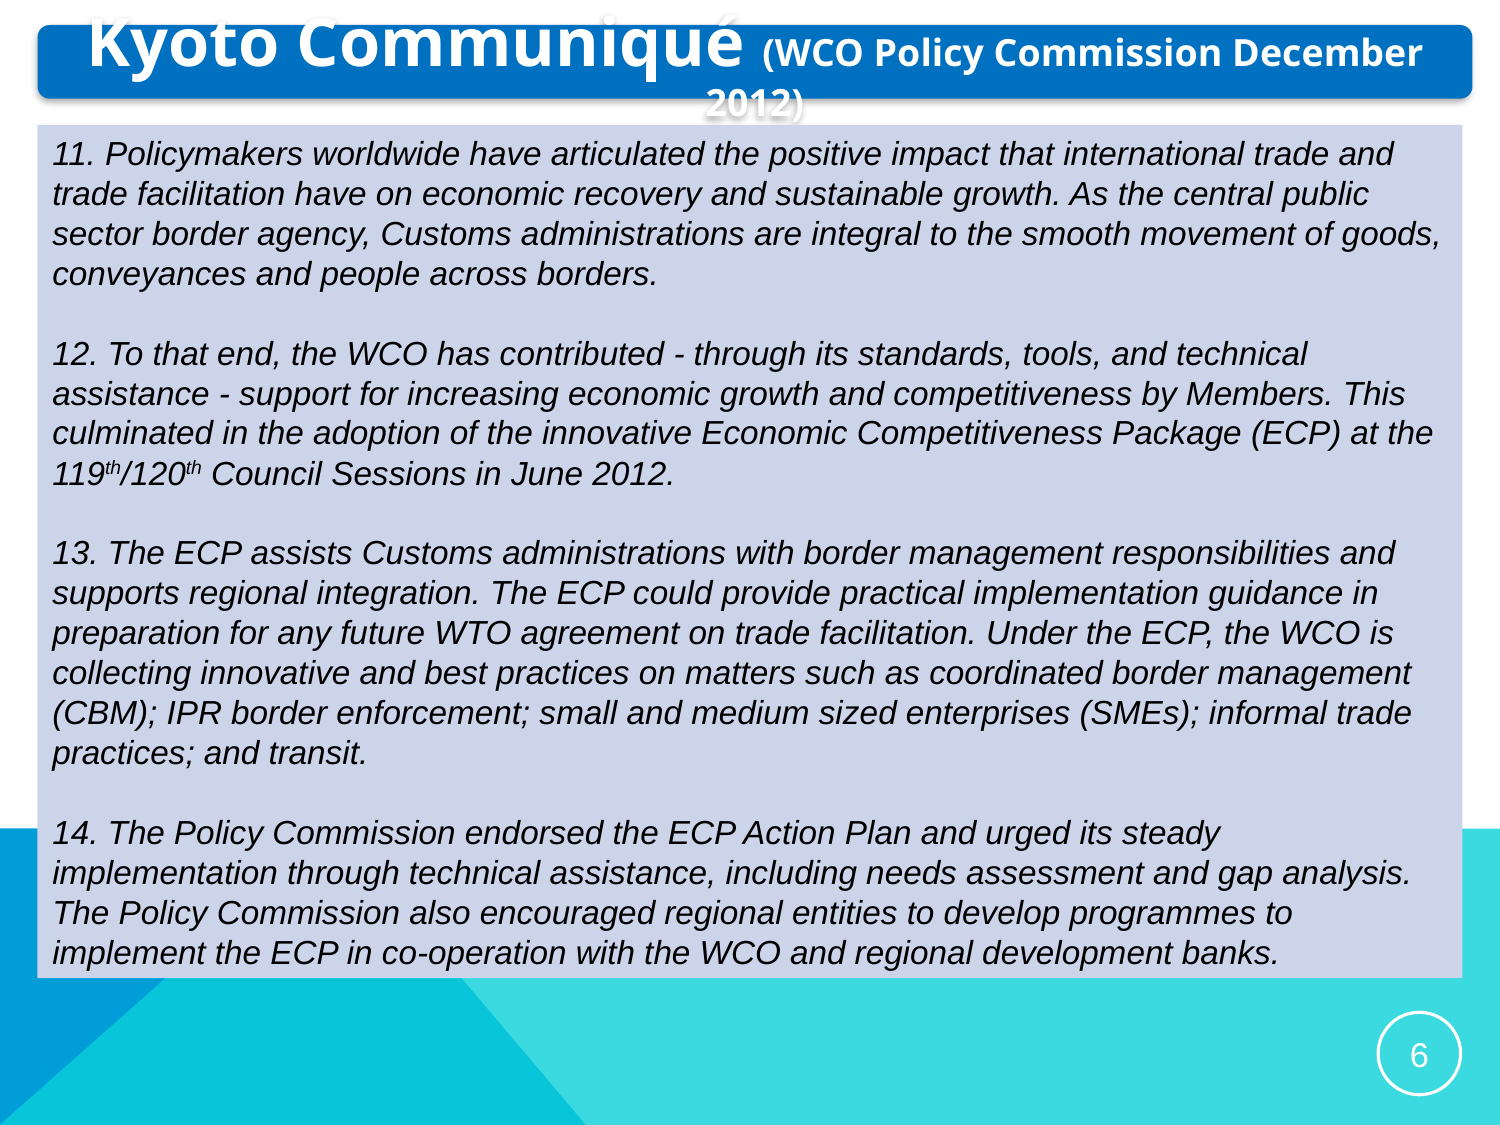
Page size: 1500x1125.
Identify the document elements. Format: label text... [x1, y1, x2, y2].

text_box 11. Policymakers worldwide have articulated the positive impact that international trade and trade facilitation have on economic recovery and sustainable growth. As the central public sector border agency, Customs administrations are integral to the smooth movement of goods, conveyances and people across borders. 12. To that end, the WCO has contributed - through its standards, tools, and technical assistance - support for increasing economic growth and competitiveness by Members. This culminated in the adoption of the innovative Economic Competitiveness Package (ECP) at the 119th/120th Council Sessions in June 2012. 13. The ECP assists Customs administrations with border management responsibilities and supports regional integration. The ECP could provide practical implementation guidance in preparation for any future WTO agreement on trade facilitation. Under the ECP, the WCO is collecting innovative and best practices on matters such as coordinated border management (CBM); IPR border enforcement; small and medium sized enterprises (SMEs); informal trade practices; and transit. 14. The Policy Commission endorsed the ECP Action Plan and urged its steady implementation through technical assistance, including needs assessment and gap analysis. The Policy Commission also encouraged regional entities to develop programmes to implement the ECP in co-operation with the WCO and regional development banks. [37, 124, 1463, 979]
text_box Kyoto Communiqué (WCO Policy Commission December 2012) [36, 24, 1474, 100]
slide_number 6 [1376, 1010, 1463, 1097]
